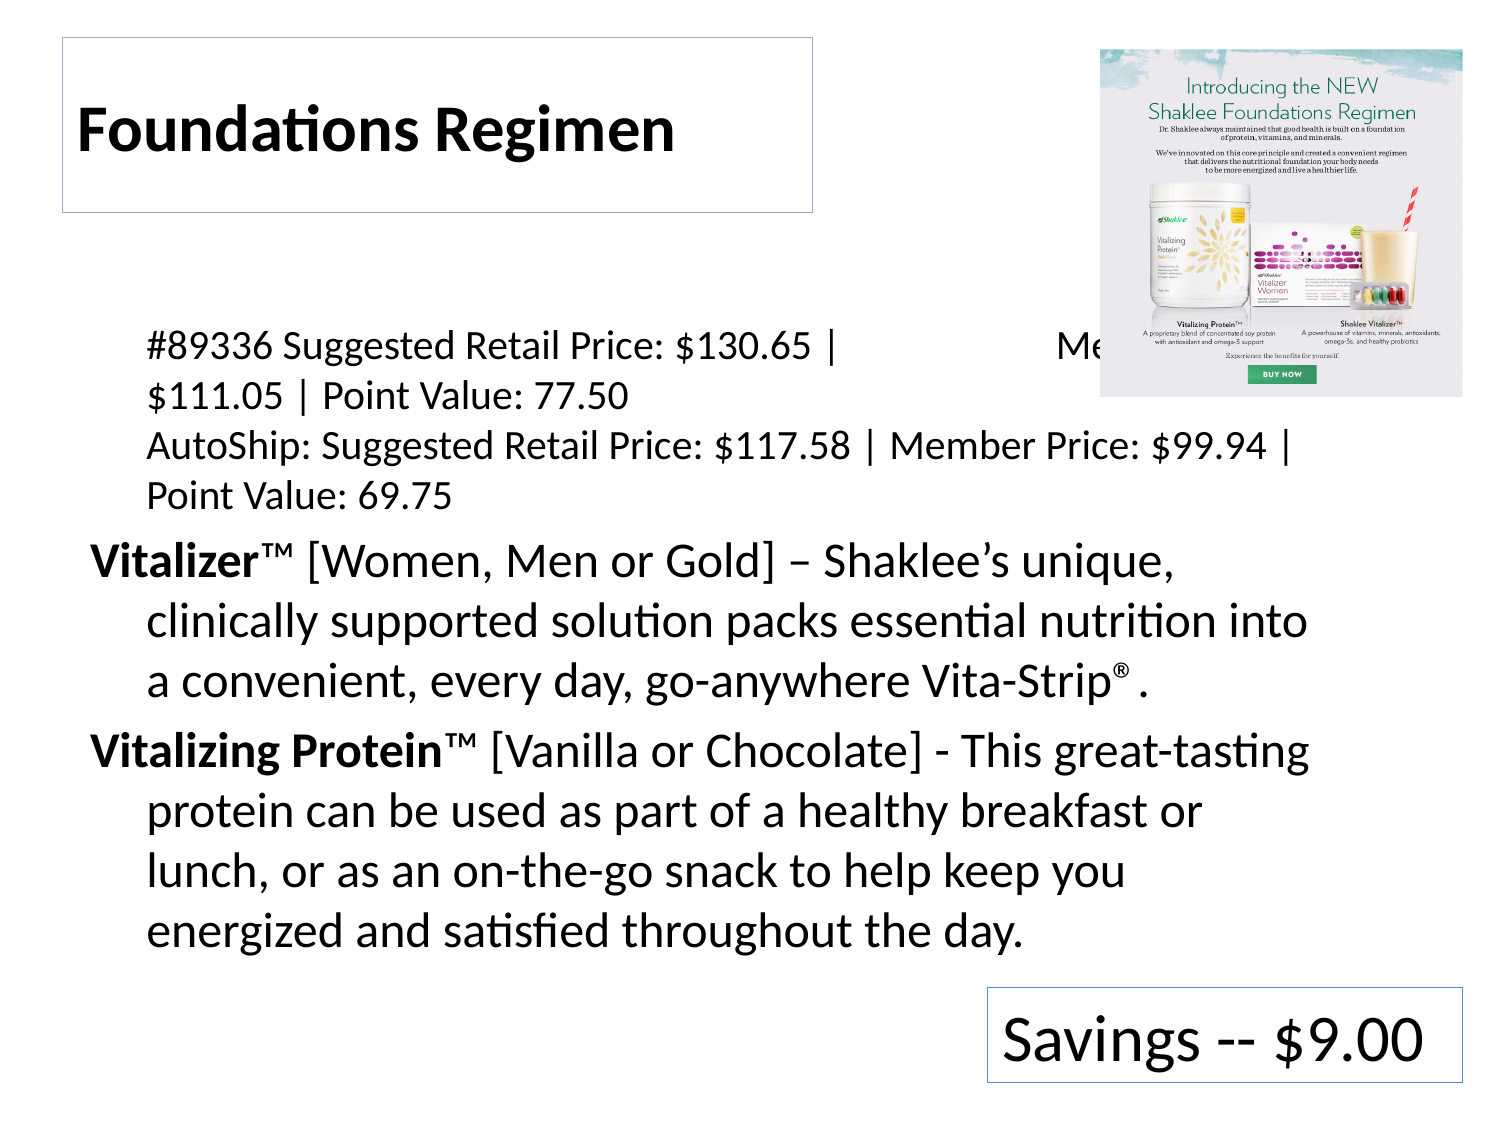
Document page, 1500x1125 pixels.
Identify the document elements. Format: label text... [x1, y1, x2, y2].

picture [1099, 49, 1463, 398]
list #89336 Suggested Retail Price: $130.65 | Member Price: $111.05 | Point Value: 77.50 AutoShip: Suggested Retail Price: $117.58 | Member Price: $99.94 | Point Value: 69.75 Vitalizer™ [Women, Men or Gold] – Shaklee’s unique, clinically supported solution packs essential nutrition into a convenient, every day, go-anywhere Vita-Strip®. Vitalizing Protein™ [Vanilla or Chocolate] - This great-tasting protein can be used as part of a healthy breakfast or lunch, or as an on-the-go snack to help keep you energized and satisfied throughout the day. [75, 249, 1325, 1125]
text_box Savings -- $9.00 [987, 987, 1463, 1083]
title Foundations Regimen [62, 37, 813, 213]
